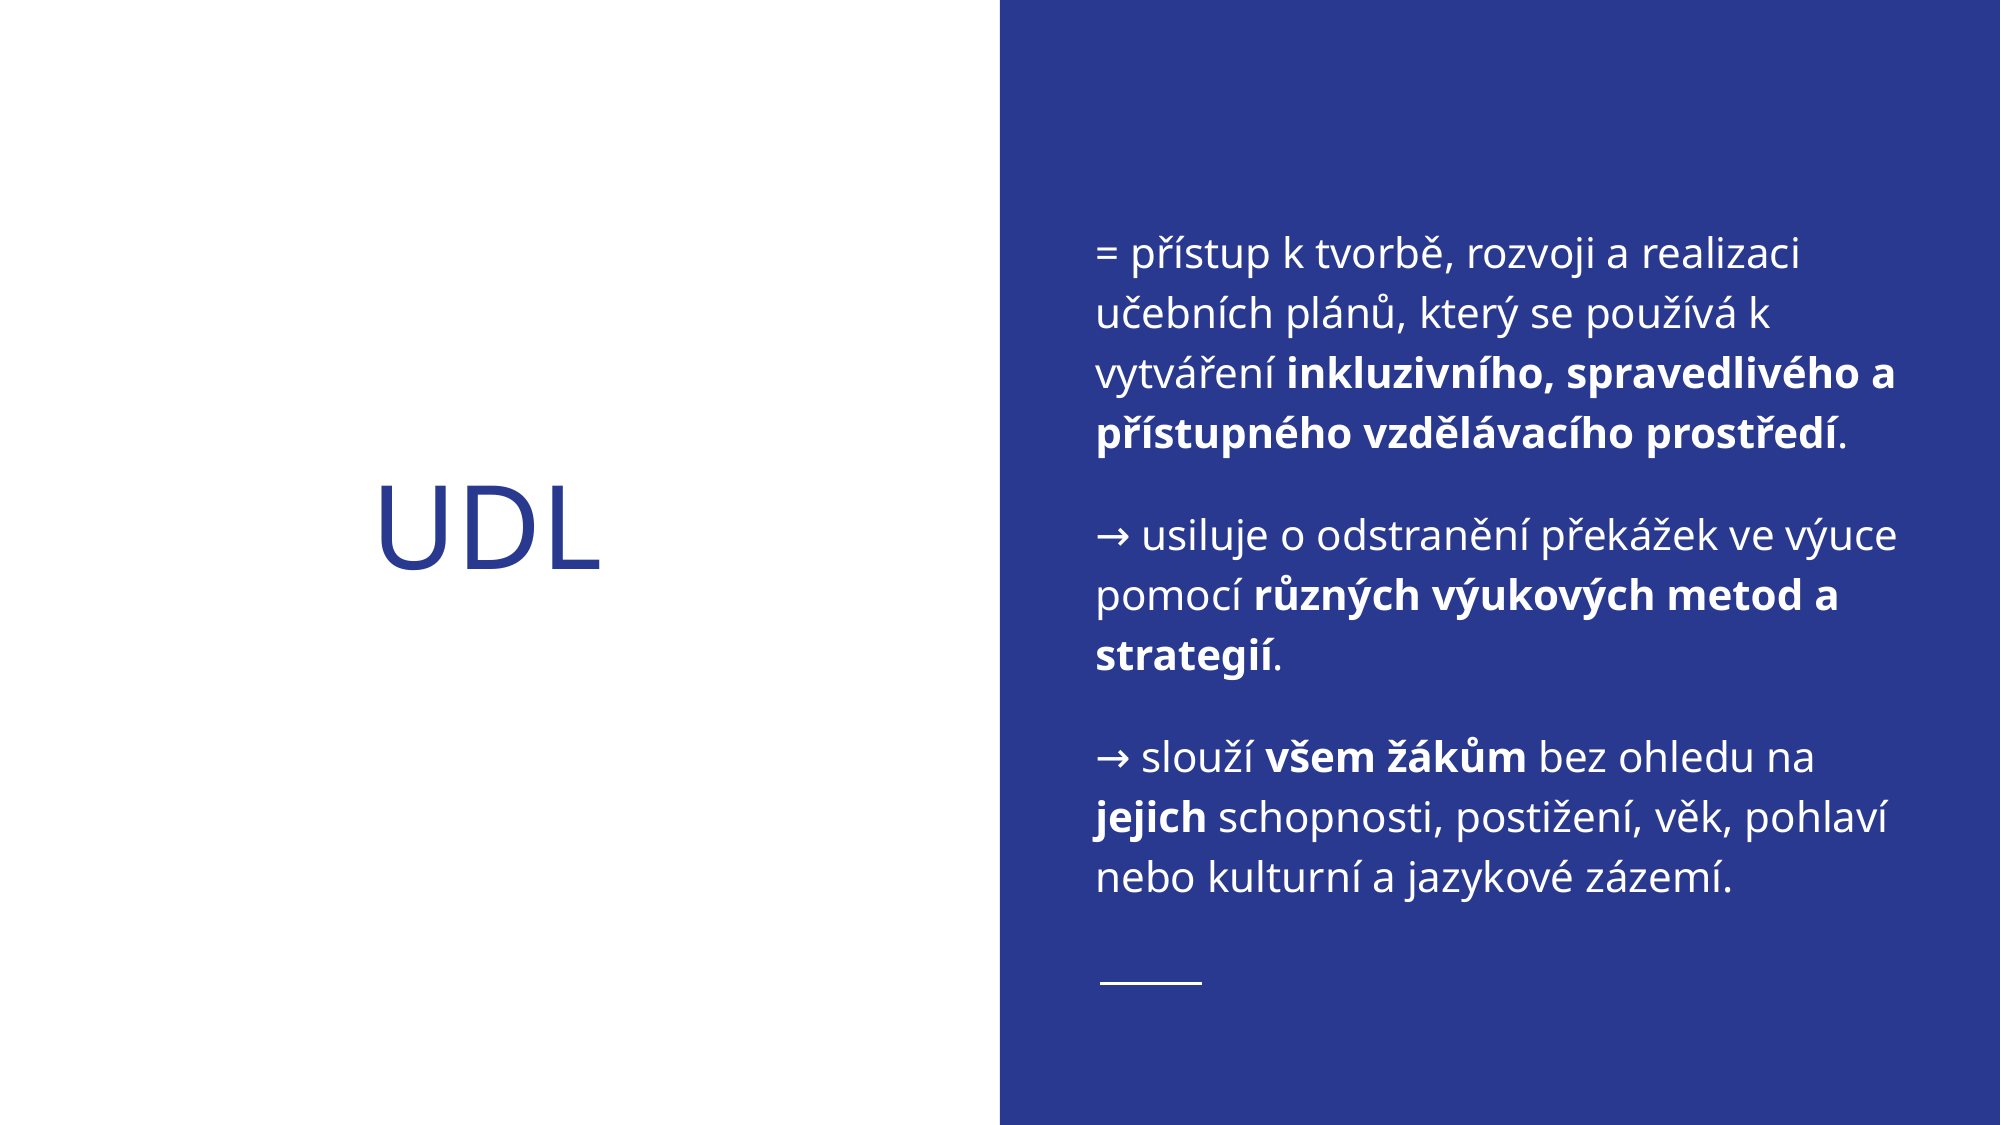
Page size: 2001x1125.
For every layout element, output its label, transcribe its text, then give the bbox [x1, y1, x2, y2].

title UDL [59, 268, 945, 612]
list = přístup k tvorbě, rozvoji a realizaci učebních plánů, který se používá k vytváření inkluzivního, spravedlivého a přístupného vzdělávacího prostředí. → usiluje o odstranění překážek ve výuce pomocí různých výukových metod a strategií. → slouží všem žákům bez ohledu na jejich schopnosti, postižení, věk, pohlaví nebo kulturní a jazykové zázemí. [1080, 158, 1920, 967]
